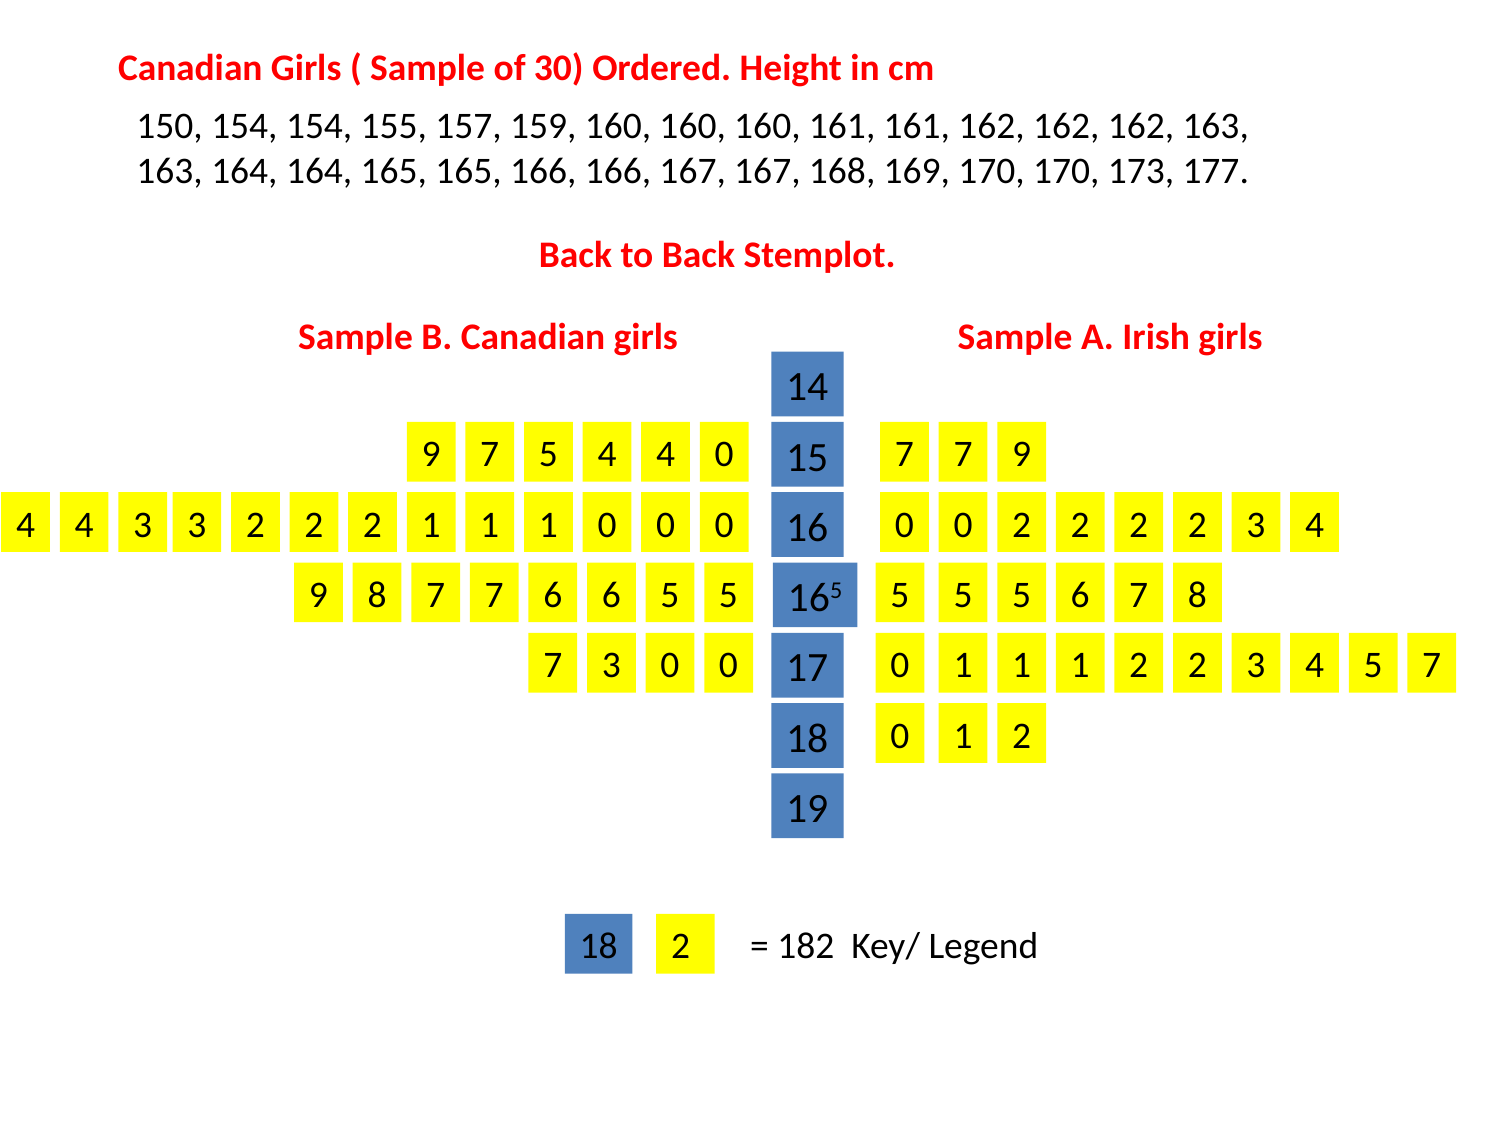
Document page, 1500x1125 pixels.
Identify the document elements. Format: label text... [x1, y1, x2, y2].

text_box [0, 304, 755, 694]
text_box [874, 304, 1458, 764]
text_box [768, 351, 862, 840]
text_box 150, 154, 154, 155, 157, 159, 160, 160, 160, 161, 161, 162, 162, 162, 163, 163, 164, 164, 165, 165, 166, 166, 167, 167, 168, 169, 170, 170, 173, 177. [121, 93, 1265, 199]
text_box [562, 913, 1075, 975]
text_box Back to Back Stemplot. [524, 222, 912, 283]
text_box Canadian Girls ( Sample of 30) Ordered. Height in cm [103, 35, 951, 95]
